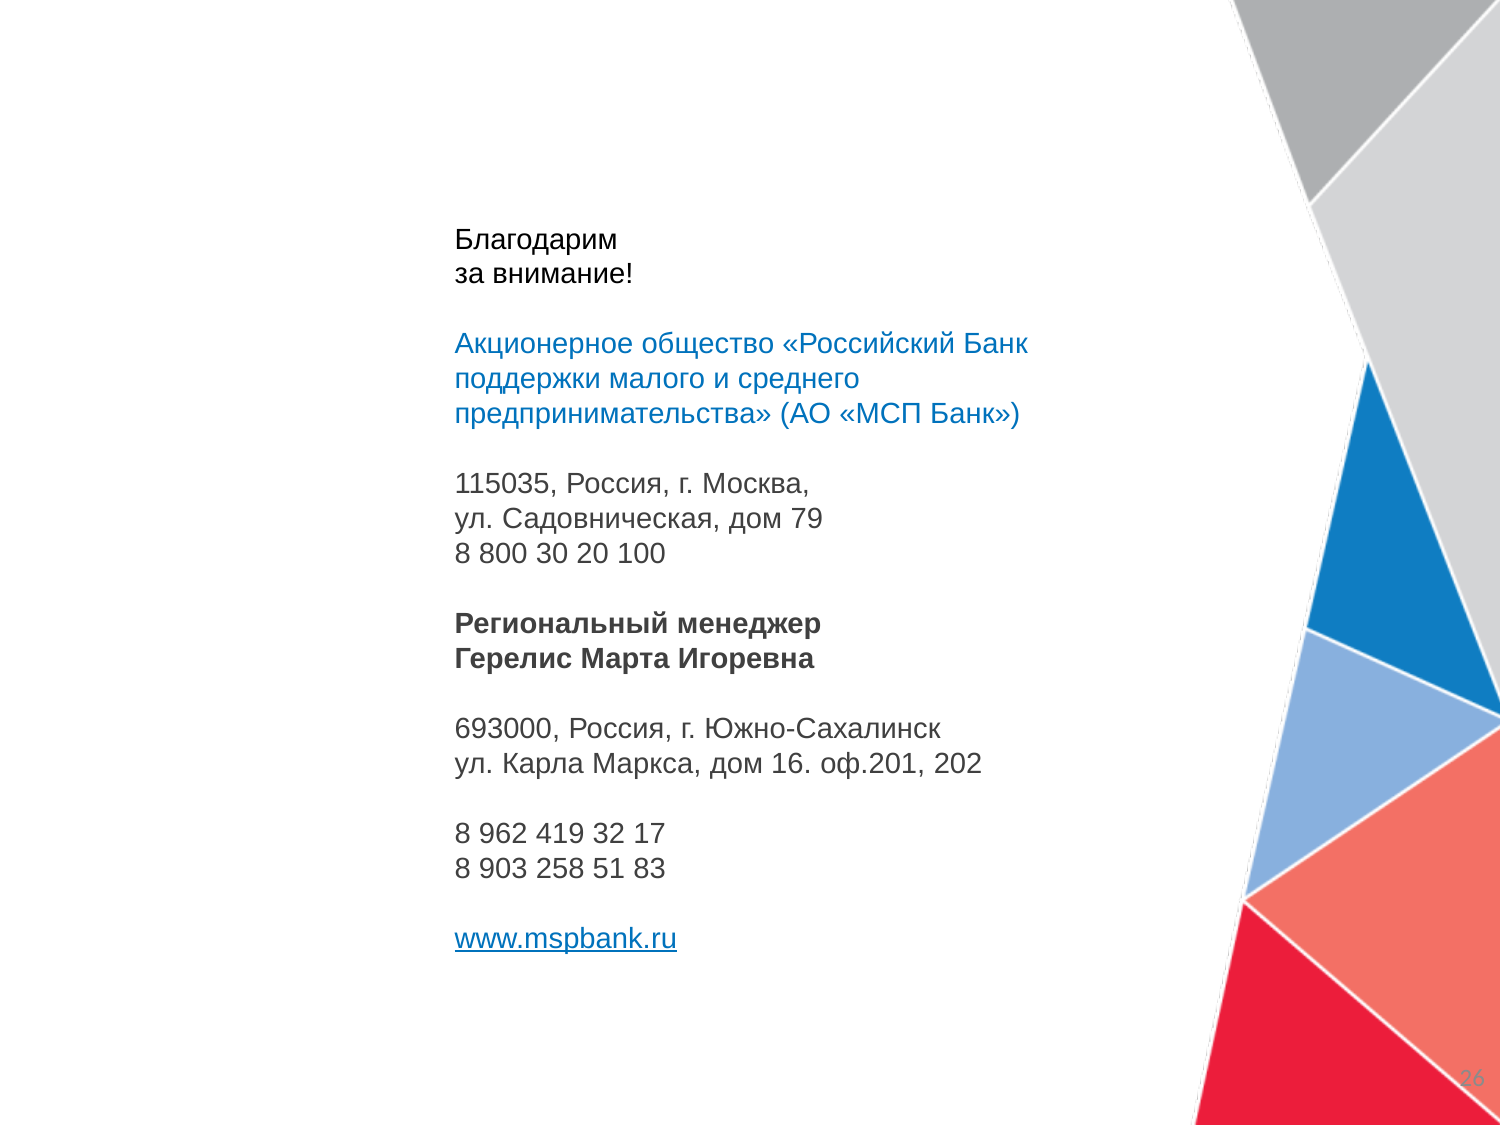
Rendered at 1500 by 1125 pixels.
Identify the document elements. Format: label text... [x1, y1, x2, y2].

slide_number 26 [1149, 1046, 1500, 1107]
title Благодарим за внимание! Акционерное общество «Российский Банк поддержки малого и среднего предпринимательства» (АО «МСП Банк») 115035, Россия, г. Москва, ул. Садовническая, дом 79 8 800 30 20 100 Региональный менеджер Герелис Марта Игоревна 693000, Россия, г. Южно-Сахалинск ул. Карла Маркса, дом 16. оф.201, 202 8 962 419 32 17 8 903 258 51 83 www.mspbank.ru [454, 219, 1187, 1000]
picture [0, 0, 1500, 1125]
